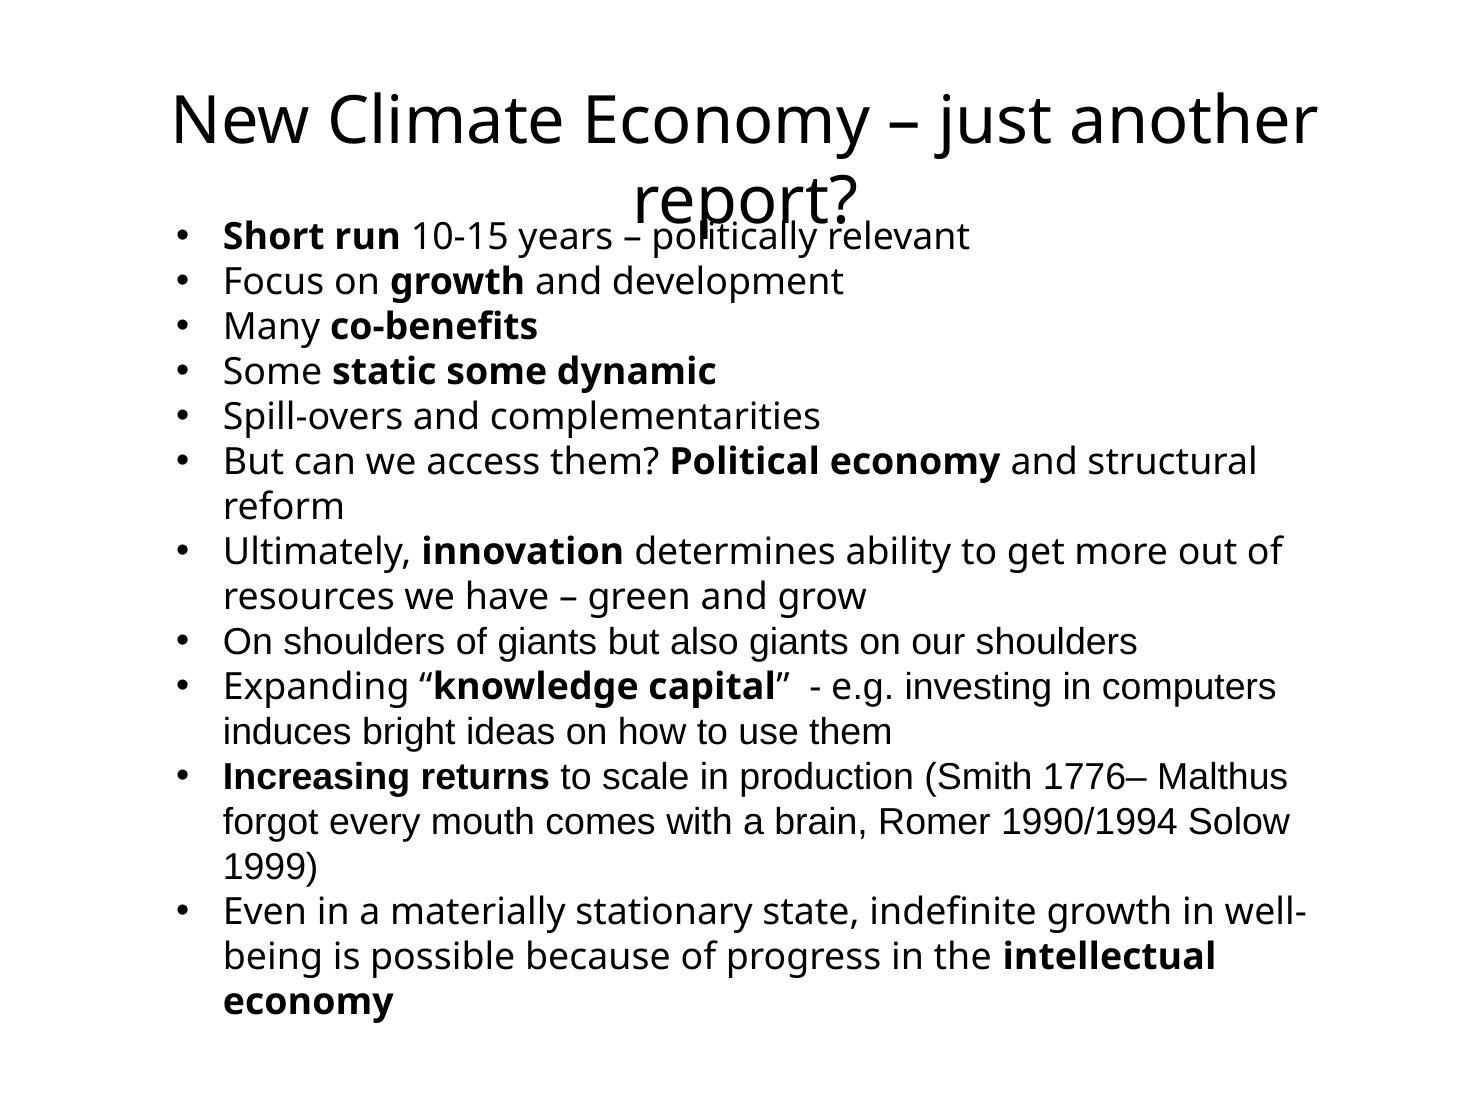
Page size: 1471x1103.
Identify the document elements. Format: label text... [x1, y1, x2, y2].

text_box Short run 10-15 years – politically relevant Focus on growth and development Many co-benefits Some static some dynamic Spill-overs and complementarities But can we access them? Political economy and structural reform Ultimately, innovation determines ability to get more out of resources we have – green and grow On shoulders of giants but also giants on our shoulders Expanding “knowledge capital” - e.g. investing in computers induces bright ideas on how to use them Increasing returns to scale in production (Smith 1776– Malthus forgot every mouth comes with a brain, Romer 1990/1994 Solow 1999) Even in a materially stationary state, indefinite growth in well-being is possible because of progress in the intellectual economy [161, 204, 1384, 1030]
title New Climate Economy – just another report? [71, 76, 1420, 239]
